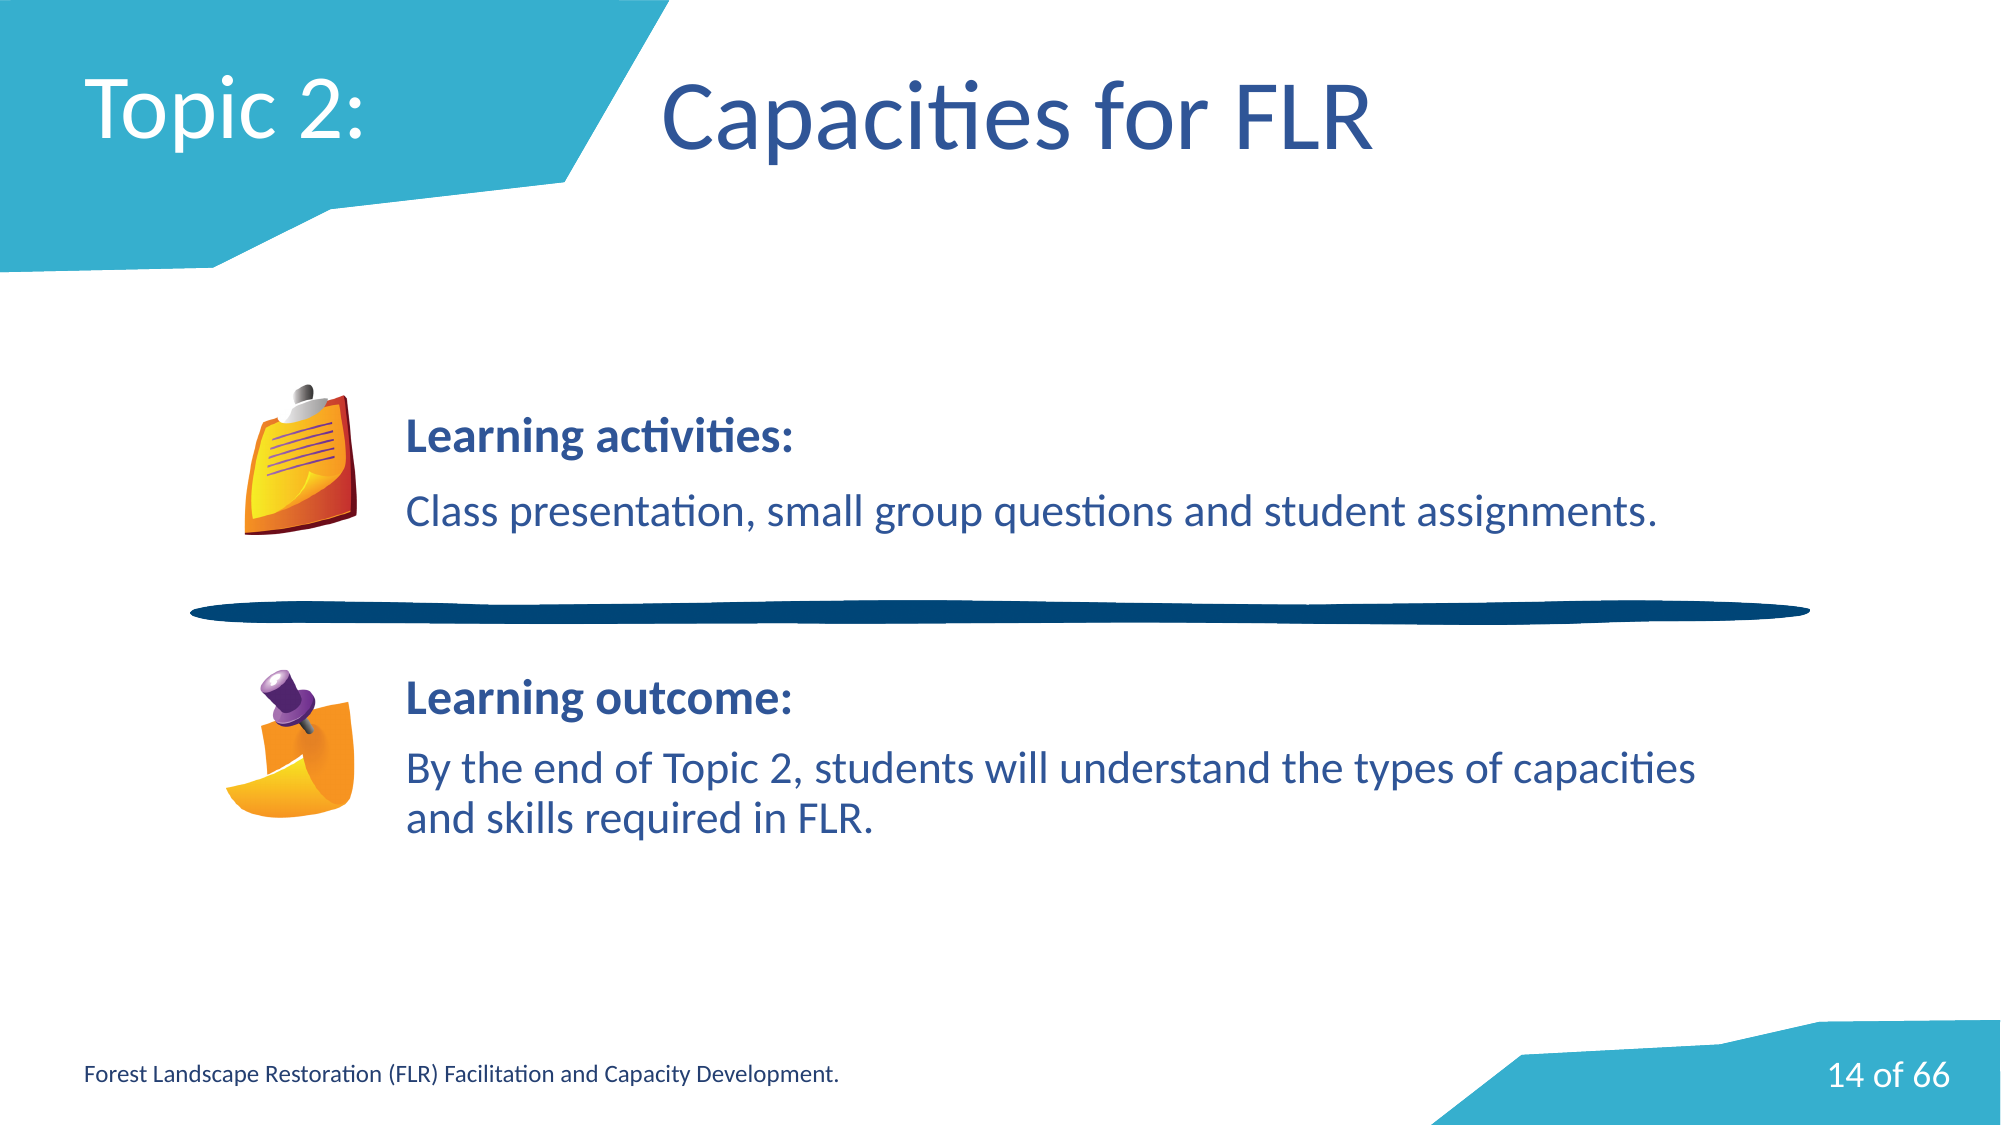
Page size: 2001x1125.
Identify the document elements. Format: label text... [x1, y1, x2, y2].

slide_number 14 of 66 [1759, 1042, 1966, 1103]
text_box Capacities for FLR [646, 42, 1937, 178]
title Topic 2: [69, 0, 765, 218]
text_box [190, 379, 1810, 961]
footer Forest Landscape Restoration (FLR) Facilitation and Capacity Development. [69, 1042, 1270, 1103]
